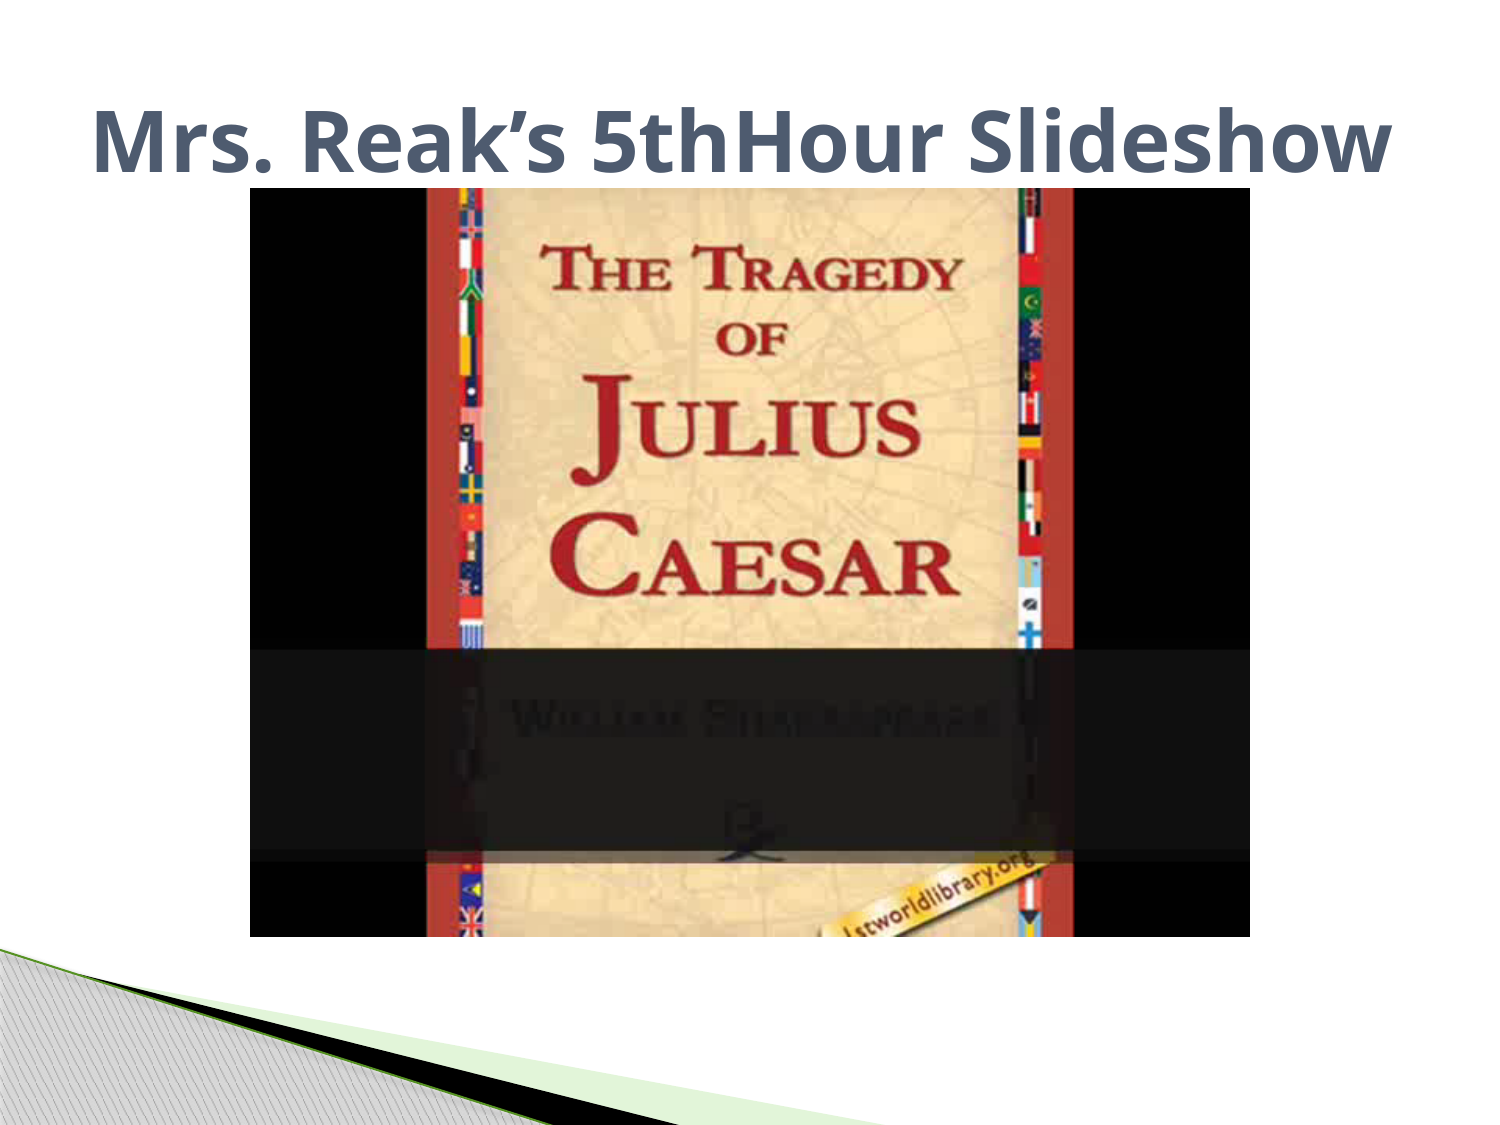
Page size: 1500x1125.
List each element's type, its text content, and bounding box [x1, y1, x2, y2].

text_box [249, 187, 1251, 938]
title Mrs. Reak’s 5thHour Slideshow [75, 45, 1425, 233]
